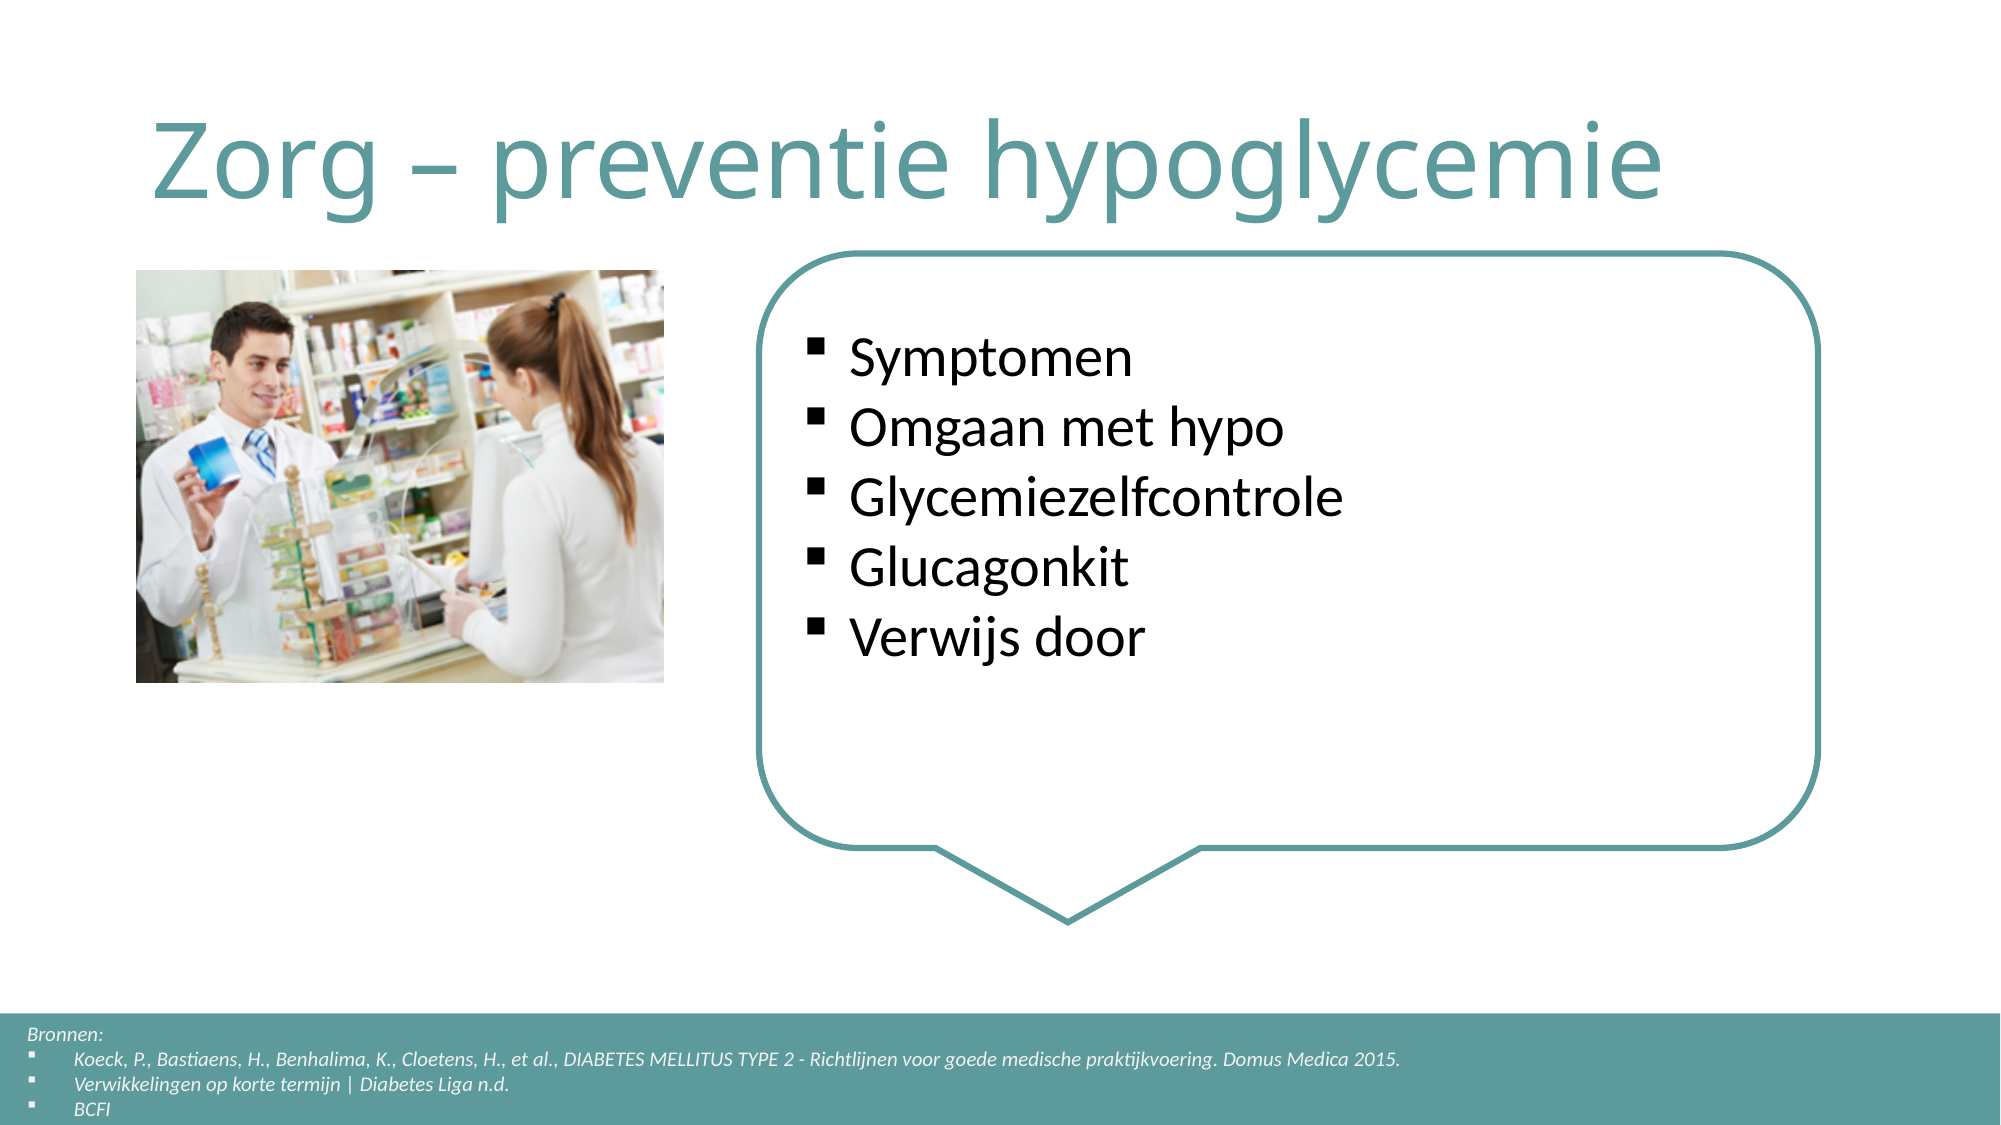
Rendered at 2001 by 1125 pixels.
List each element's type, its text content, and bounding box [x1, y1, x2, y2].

text_box Symptomen Omgaan met hypo Glycemiezelfcontrole Glucagonkit Verwijs door [758, 252, 1820, 924]
text_box Bronnen: Koeck, P., Bastiaens, H., Benhalima, K., Cloetens, H., et al., DIABETES MELLITUS TYPE 2 - Richtlijnen voor goede medische praktijkvoering. Domus Medica 2015. Verwikkelingen op korte termijn | Diabetes Liga n.d. BCFI [12, 1012, 2000, 1125]
title Zorg – preventie hypoglycemie [136, 22, 1862, 229]
picture [136, 270, 664, 684]
